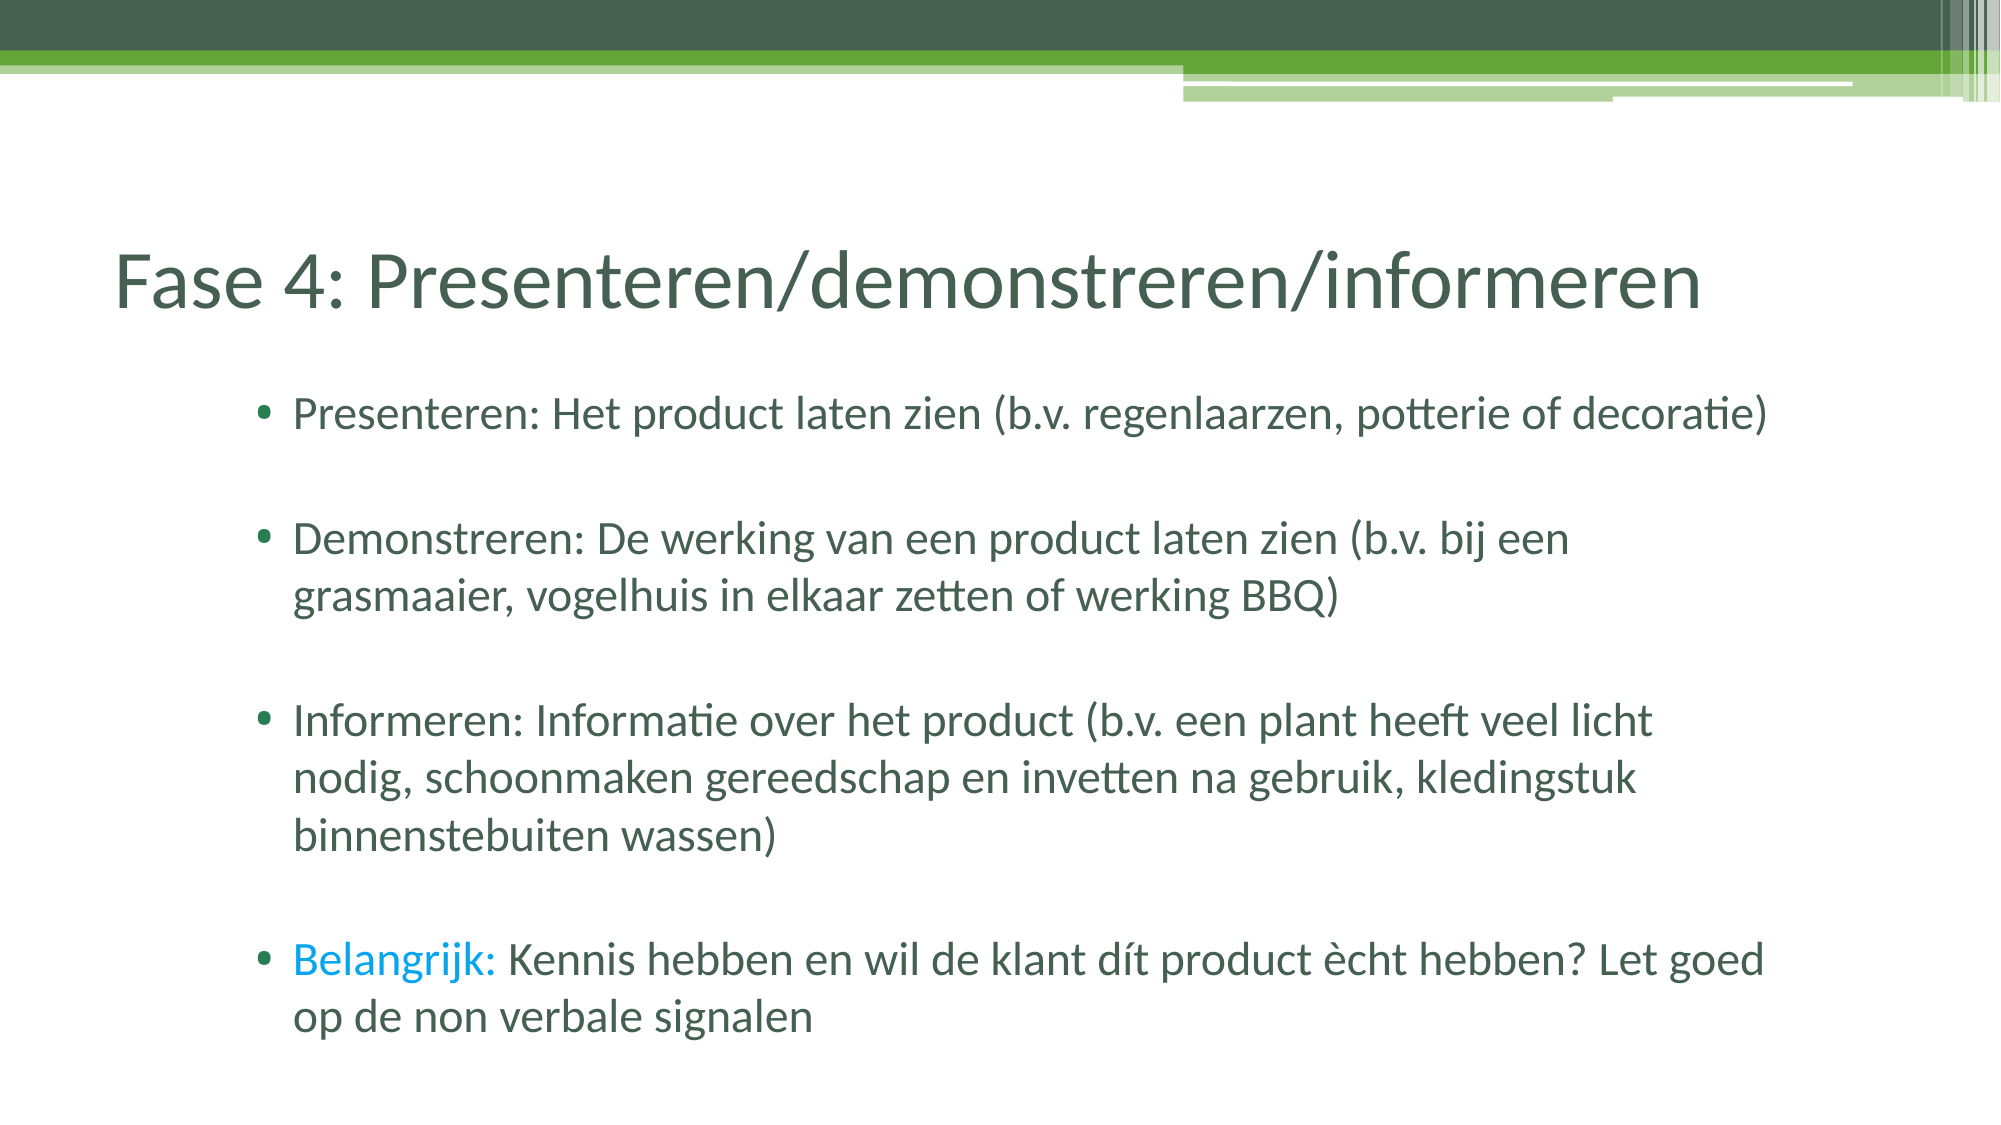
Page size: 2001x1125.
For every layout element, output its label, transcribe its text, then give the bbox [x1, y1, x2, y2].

list Presenteren: Het product laten zien (b.v. regenlaarzen, potterie of decoratie) Demonstreren: De werking van een product laten zien (b.v. bij een grasmaaier, vogelhuis in elkaar zetten of werking BBQ) Informeren: Informatie over het product (b.v. een plant heeft veel licht nodig, schoonmaken gereedschap en invetten na gebruik, kledingstuk binnenstebuiten wassen) Belangrijk: Kennis hebben en wil de klant dít product ècht hebben? Let goed op de non verbale signalen [225, 375, 1800, 1071]
title Fase 4: Presenteren/demonstreren/informeren [99, 187, 1900, 363]
